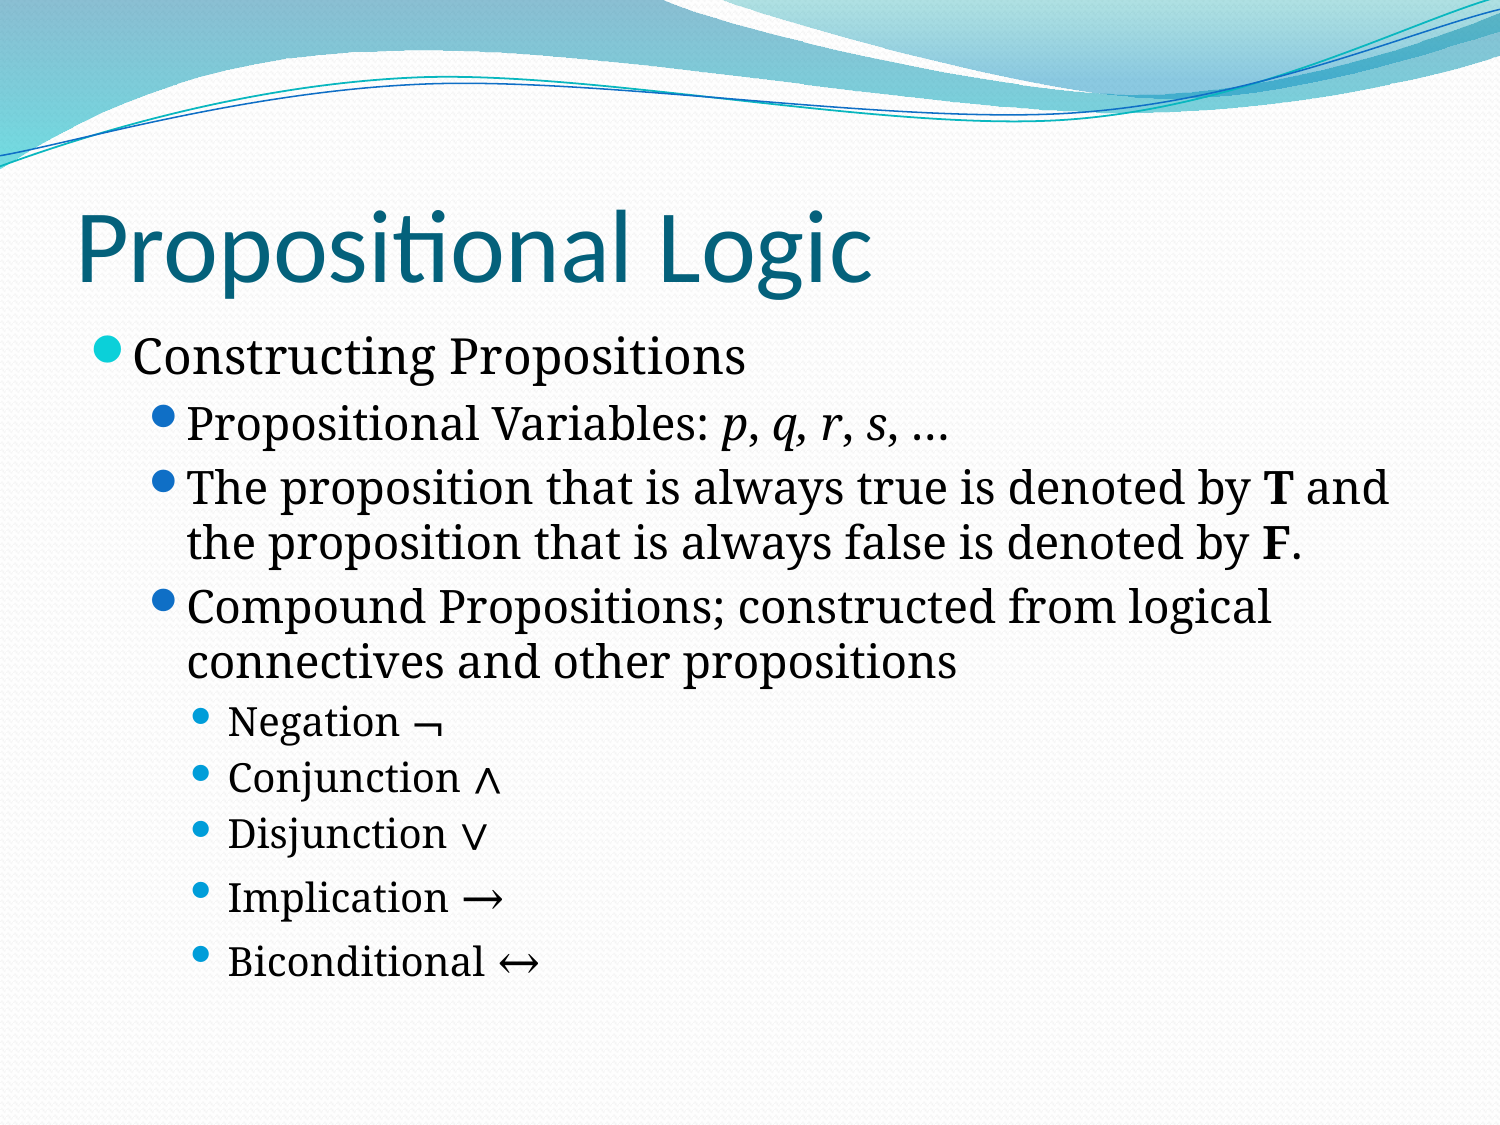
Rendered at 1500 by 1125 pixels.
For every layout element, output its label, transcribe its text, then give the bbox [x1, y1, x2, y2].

list Constructing Propositions Propositional Variables: p, q, r, s, … The proposition that is always true is denoted by T and the proposition that is always false is denoted by F. Compound Propositions; constructed from logical connectives and other propositions Negation ¬ Conjunction ∧ Disjunction ∨ Implication → Biconditional ↔ [75, 317, 1425, 1038]
title Propositional Logic [75, 115, 1425, 303]
